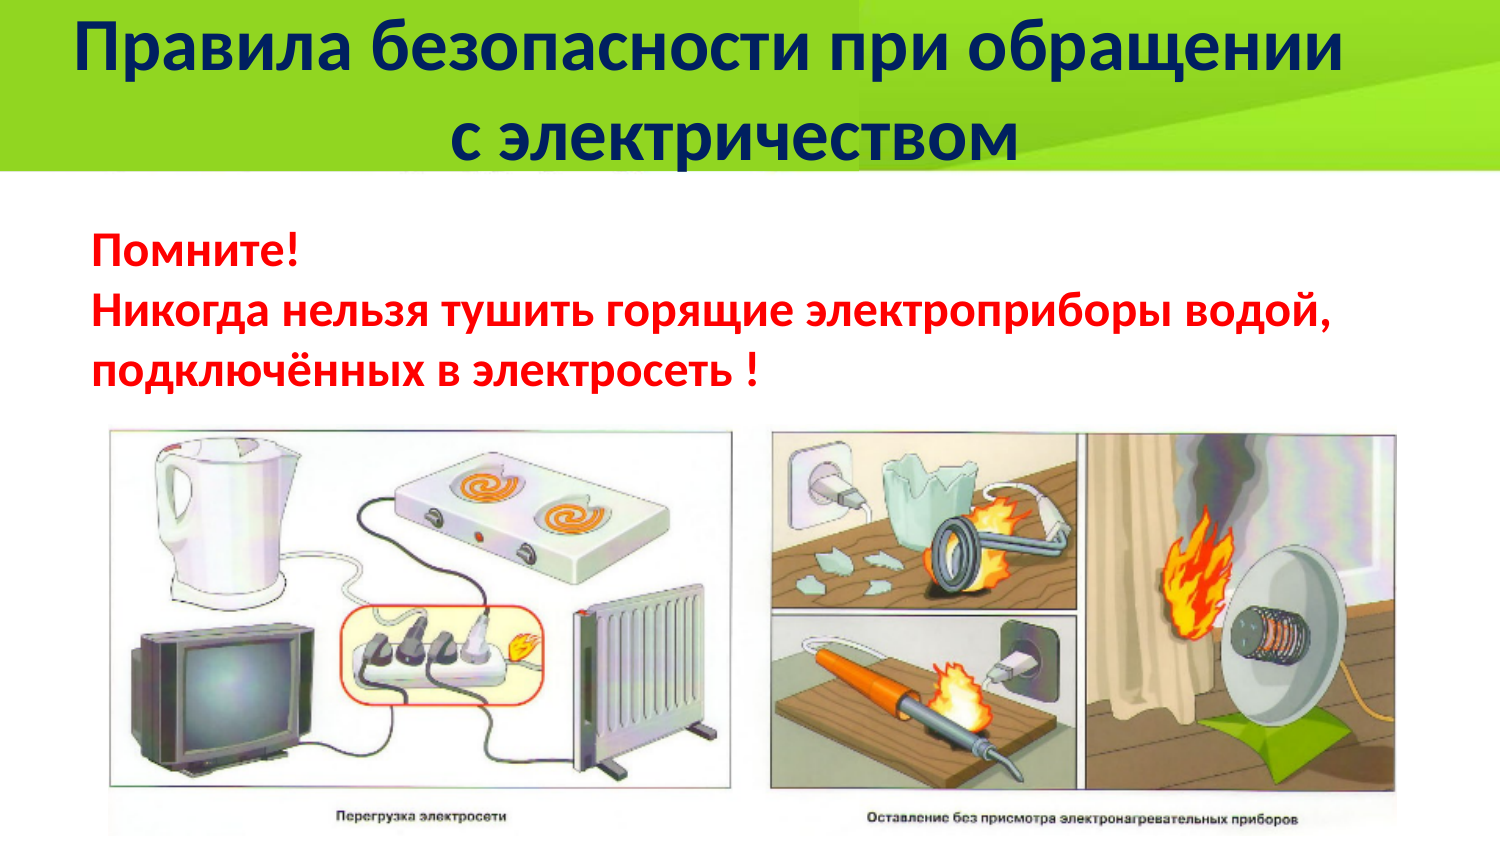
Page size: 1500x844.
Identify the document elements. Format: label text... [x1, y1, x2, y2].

title Правила безопасности при обращении с электричеством [42, 22, 1429, 149]
picture [0, 0, 1500, 844]
list Помните! Никогда нельзя тушить горящие электроприборы водой, подключённых в электросеть ! [76, 209, 1429, 844]
picture [108, 423, 1397, 836]
text_box [0, 0, 861, 173]
